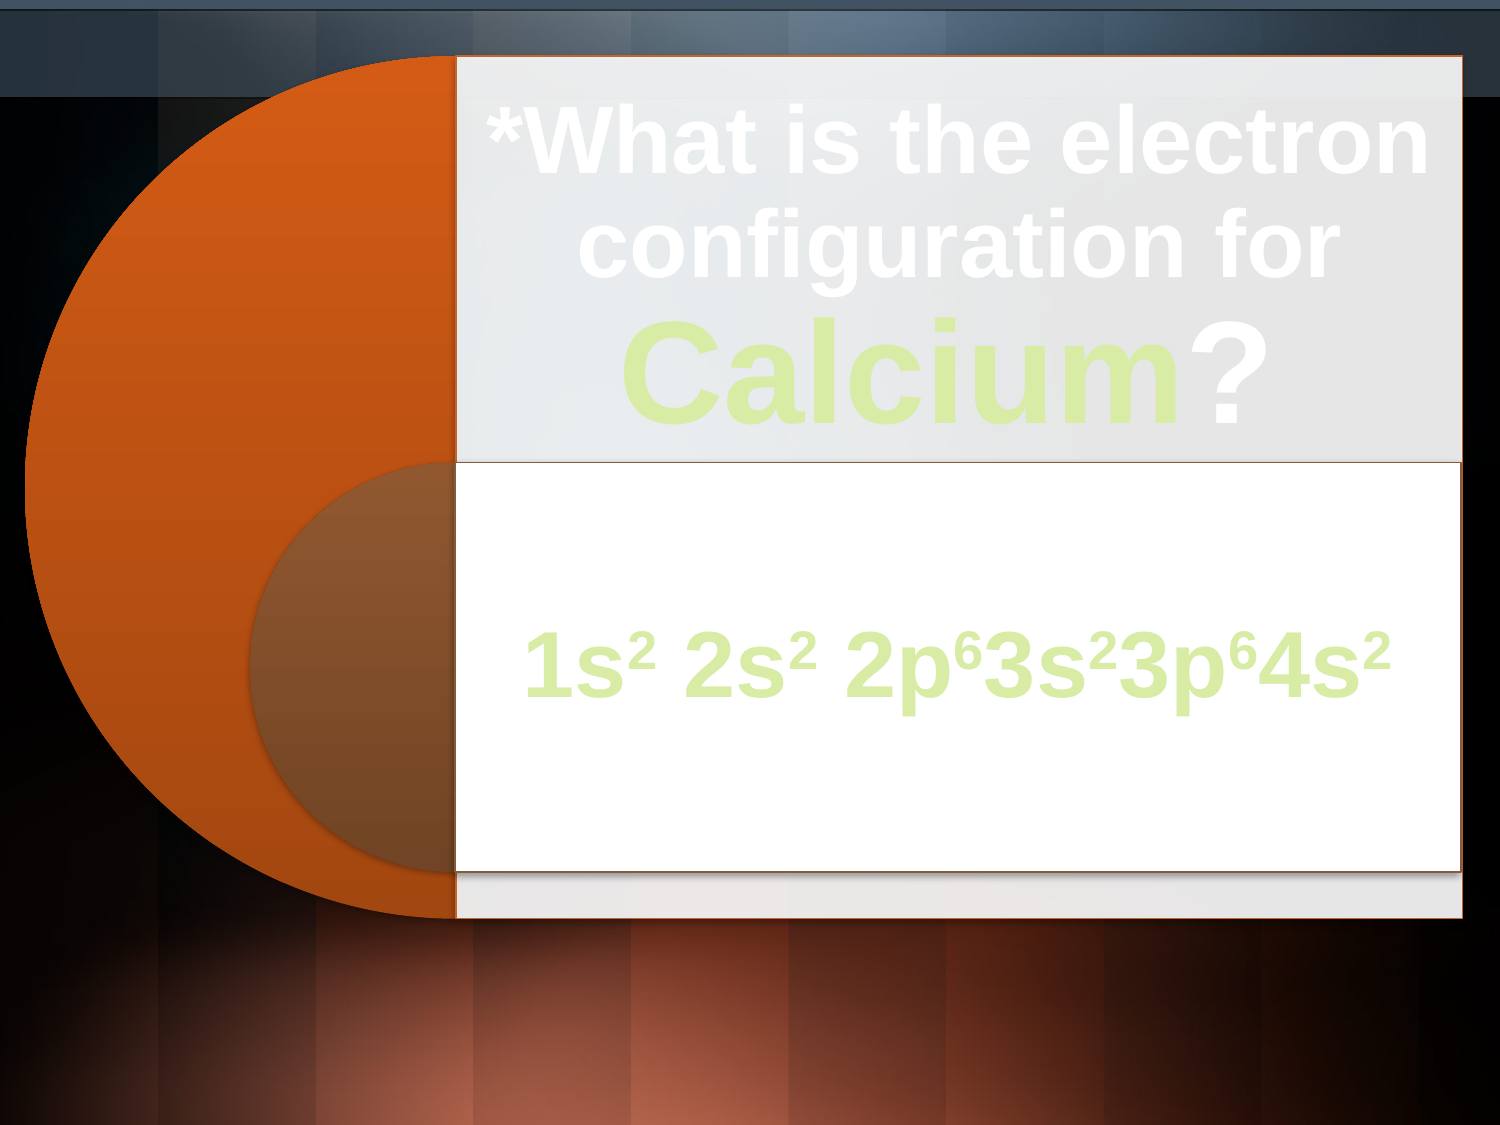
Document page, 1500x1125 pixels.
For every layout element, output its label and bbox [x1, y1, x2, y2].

picture [0, 0, 1500, 1125]
text_box [24, 24, 1463, 951]
text_box [454, 462, 1462, 873]
